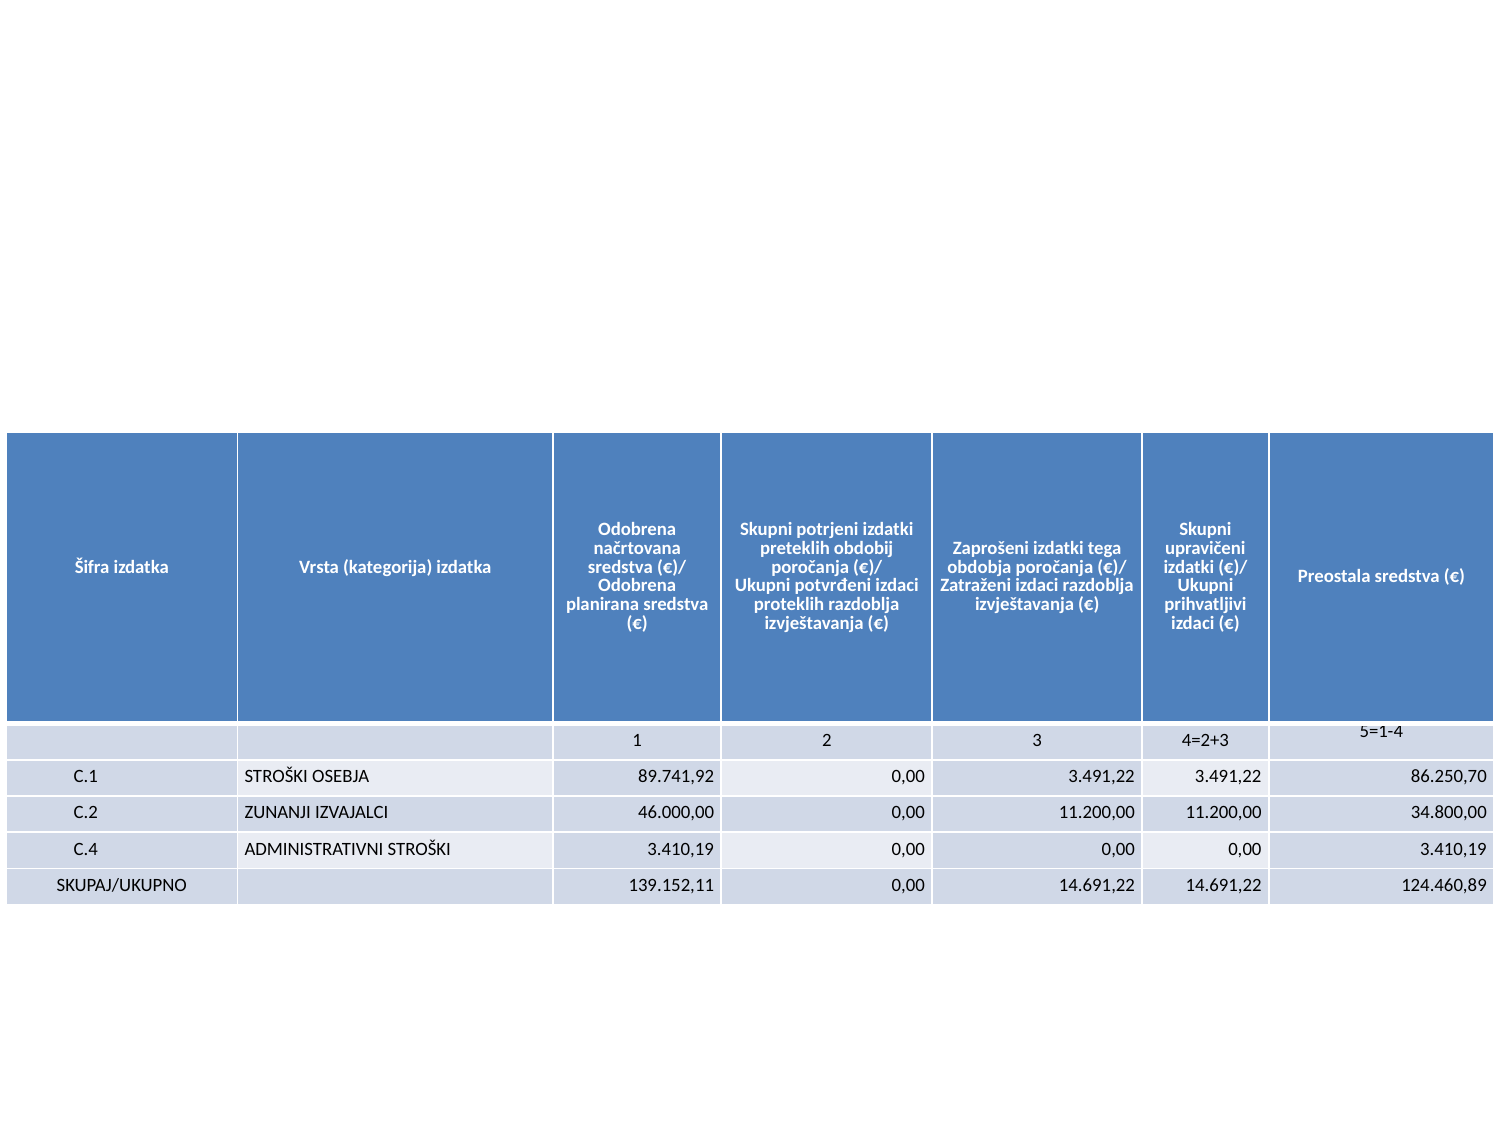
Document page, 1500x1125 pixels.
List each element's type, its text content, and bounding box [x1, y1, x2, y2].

table_cell 14.691,22 [1143, 869, 1268, 904]
table_cell C.2 [7, 797, 237, 831]
table_cell [7, 726, 237, 759]
table_cell C.4 [7, 833, 237, 868]
table_cell SKUPAJ/UKUPNO [7, 869, 237, 904]
table_cell 14.691,22 [933, 869, 1141, 904]
table_cell 0,00 [933, 833, 1141, 868]
table_cell 11.200,00 [933, 797, 1141, 831]
table_cell 3.410,19 [1270, 833, 1493, 868]
table_cell 34.800,00 [1270, 797, 1493, 831]
table_header Šifra izdatka [7, 433, 237, 721]
table_cell 0,00 [722, 833, 931, 868]
table_cell 89.741,92 [554, 761, 720, 795]
table_cell 1 [554, 726, 720, 759]
table_cell 11.200,00 [1143, 797, 1268, 831]
table_header Vrsta (kategorija) izdatka [238, 433, 552, 721]
table_cell 4=2+3 [1143, 726, 1268, 759]
table_header Skupni upravičeni izdatki (€)/ Ukupni prihvatljivi izdaci (€) [1143, 433, 1268, 721]
table_cell [238, 726, 552, 759]
table_cell 3.491,22 [1143, 761, 1268, 795]
table_cell 0,00 [1143, 833, 1268, 868]
table_cell 46.000,00 [554, 797, 720, 831]
table_cell 0,00 [722, 869, 931, 904]
table_cell 3 [933, 726, 1141, 759]
table_cell 124.460,89 [1270, 869, 1493, 904]
table_cell 2 [722, 726, 931, 759]
table_cell 0,00 [722, 797, 931, 831]
table_cell 86.250,70 [1270, 761, 1493, 795]
table_header Skupni potrjeni izdatki preteklih obdobij poročanja (€)/ Ukupni potvrđeni izdaci proteklih razdoblja izvještavanja (€) [722, 433, 931, 721]
table_cell C.1 [7, 761, 237, 795]
table_cell STROŠKI OSEBJA [238, 761, 552, 795]
table_header Preostala sredstva (€) [1270, 433, 1493, 721]
table_cell 139.152,11 [554, 869, 720, 904]
table_cell 0,00 [722, 761, 931, 795]
table_cell 3.410,19 [554, 833, 720, 868]
table_cell 5=1-4 [1270, 726, 1493, 759]
table_cell [238, 869, 552, 904]
table_cell ZUNANJI IZVAJALCI [238, 797, 552, 831]
table_header Zaprošeni izdatki tega obdobja poročanja (€)/ Zatraženi izdaci razdoblja izvještavanja (€) [933, 433, 1141, 721]
table_cell ADMINISTRATIVNI STROŠKI [238, 833, 552, 868]
table_cell 3.491,22 [933, 761, 1141, 795]
table_header Odobrena načrtovana sredstva (€)/ Odobrena planirana sredstva (€) [554, 433, 720, 721]
